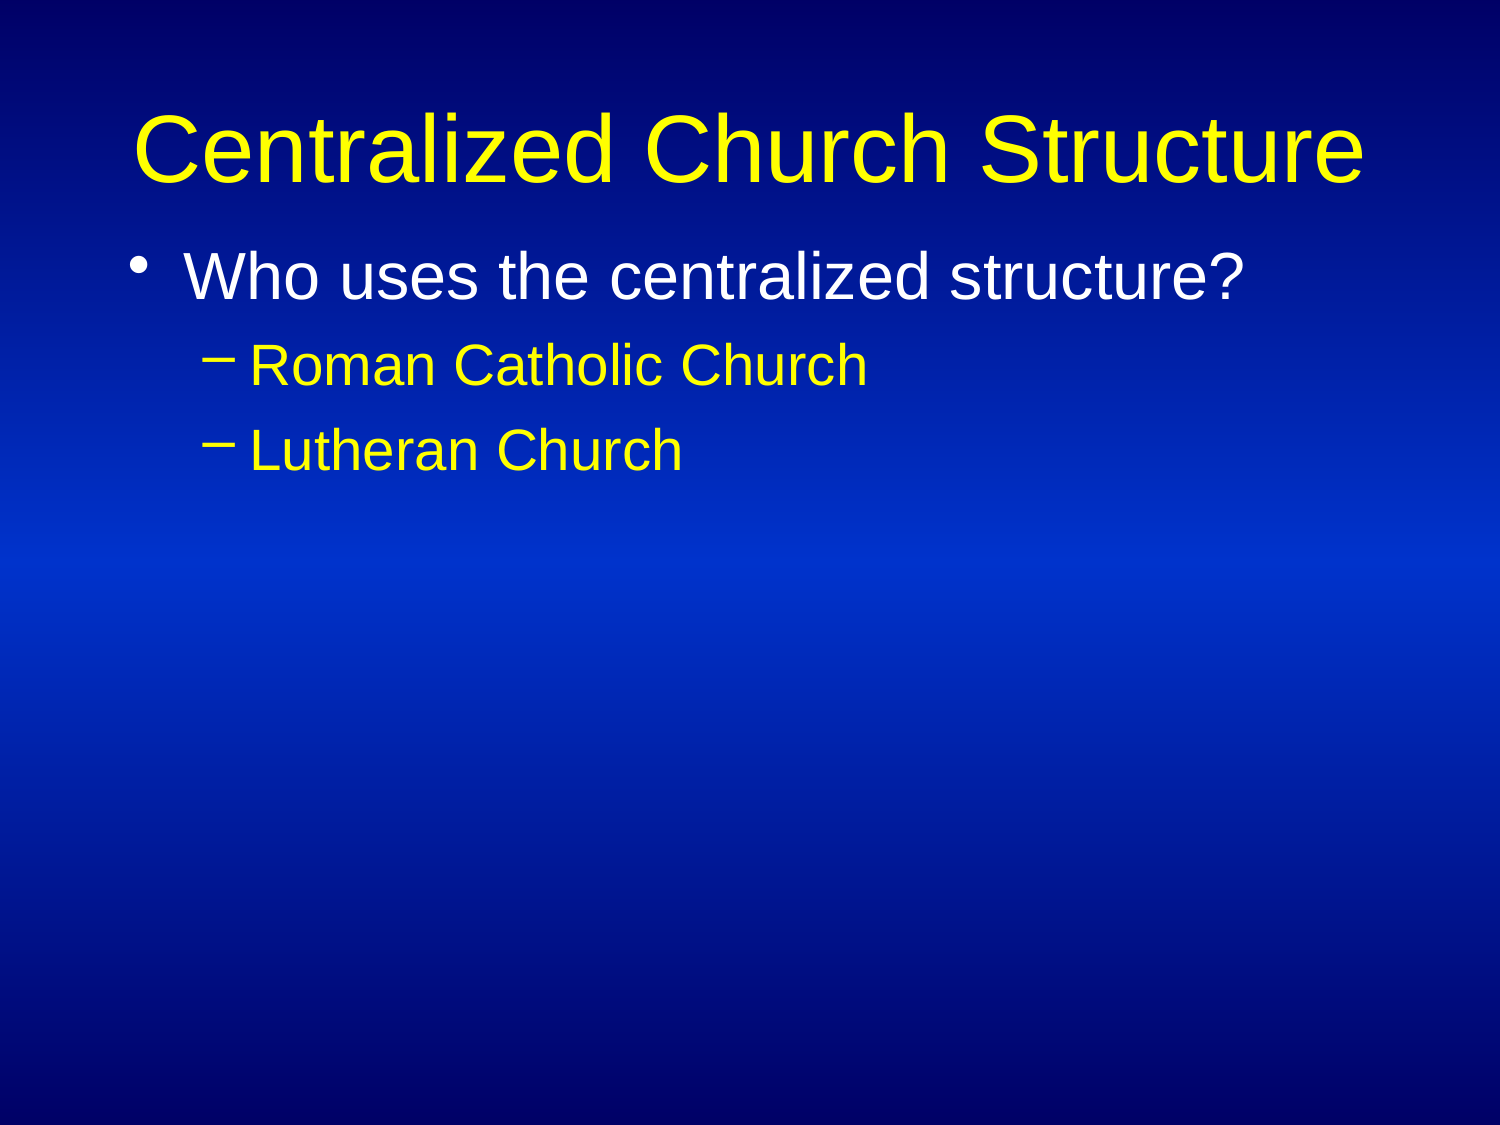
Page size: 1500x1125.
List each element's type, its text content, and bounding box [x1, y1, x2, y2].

list Who uses the centralized structure? Roman Catholic Church Lutheran Church [112, 224, 1463, 1050]
title Centralized Church Structure [37, 50, 1463, 238]
